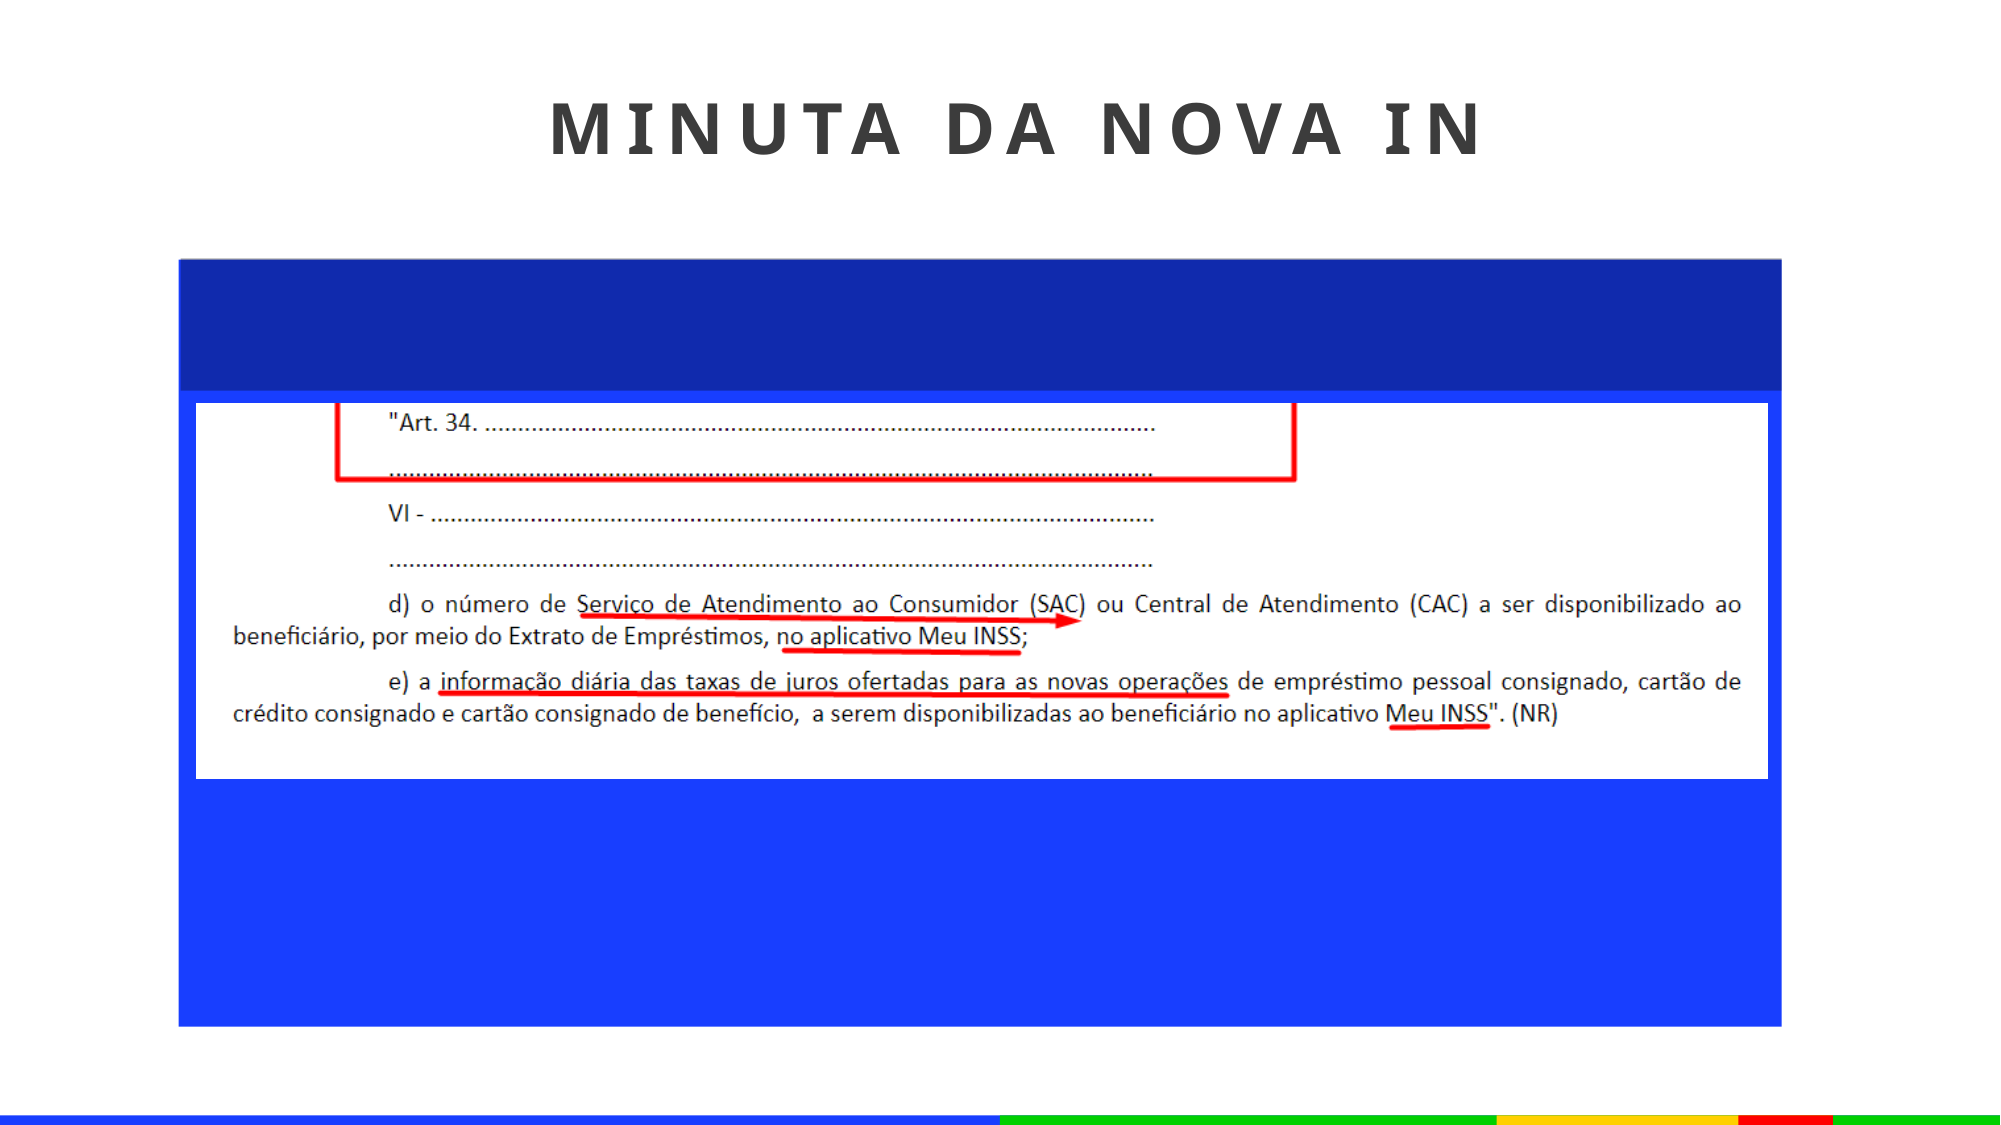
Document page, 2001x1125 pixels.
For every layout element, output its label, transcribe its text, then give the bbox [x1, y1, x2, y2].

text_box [178, 258, 1782, 1027]
title Minuta da nova in [89, 23, 1943, 241]
picture [196, 403, 1768, 779]
